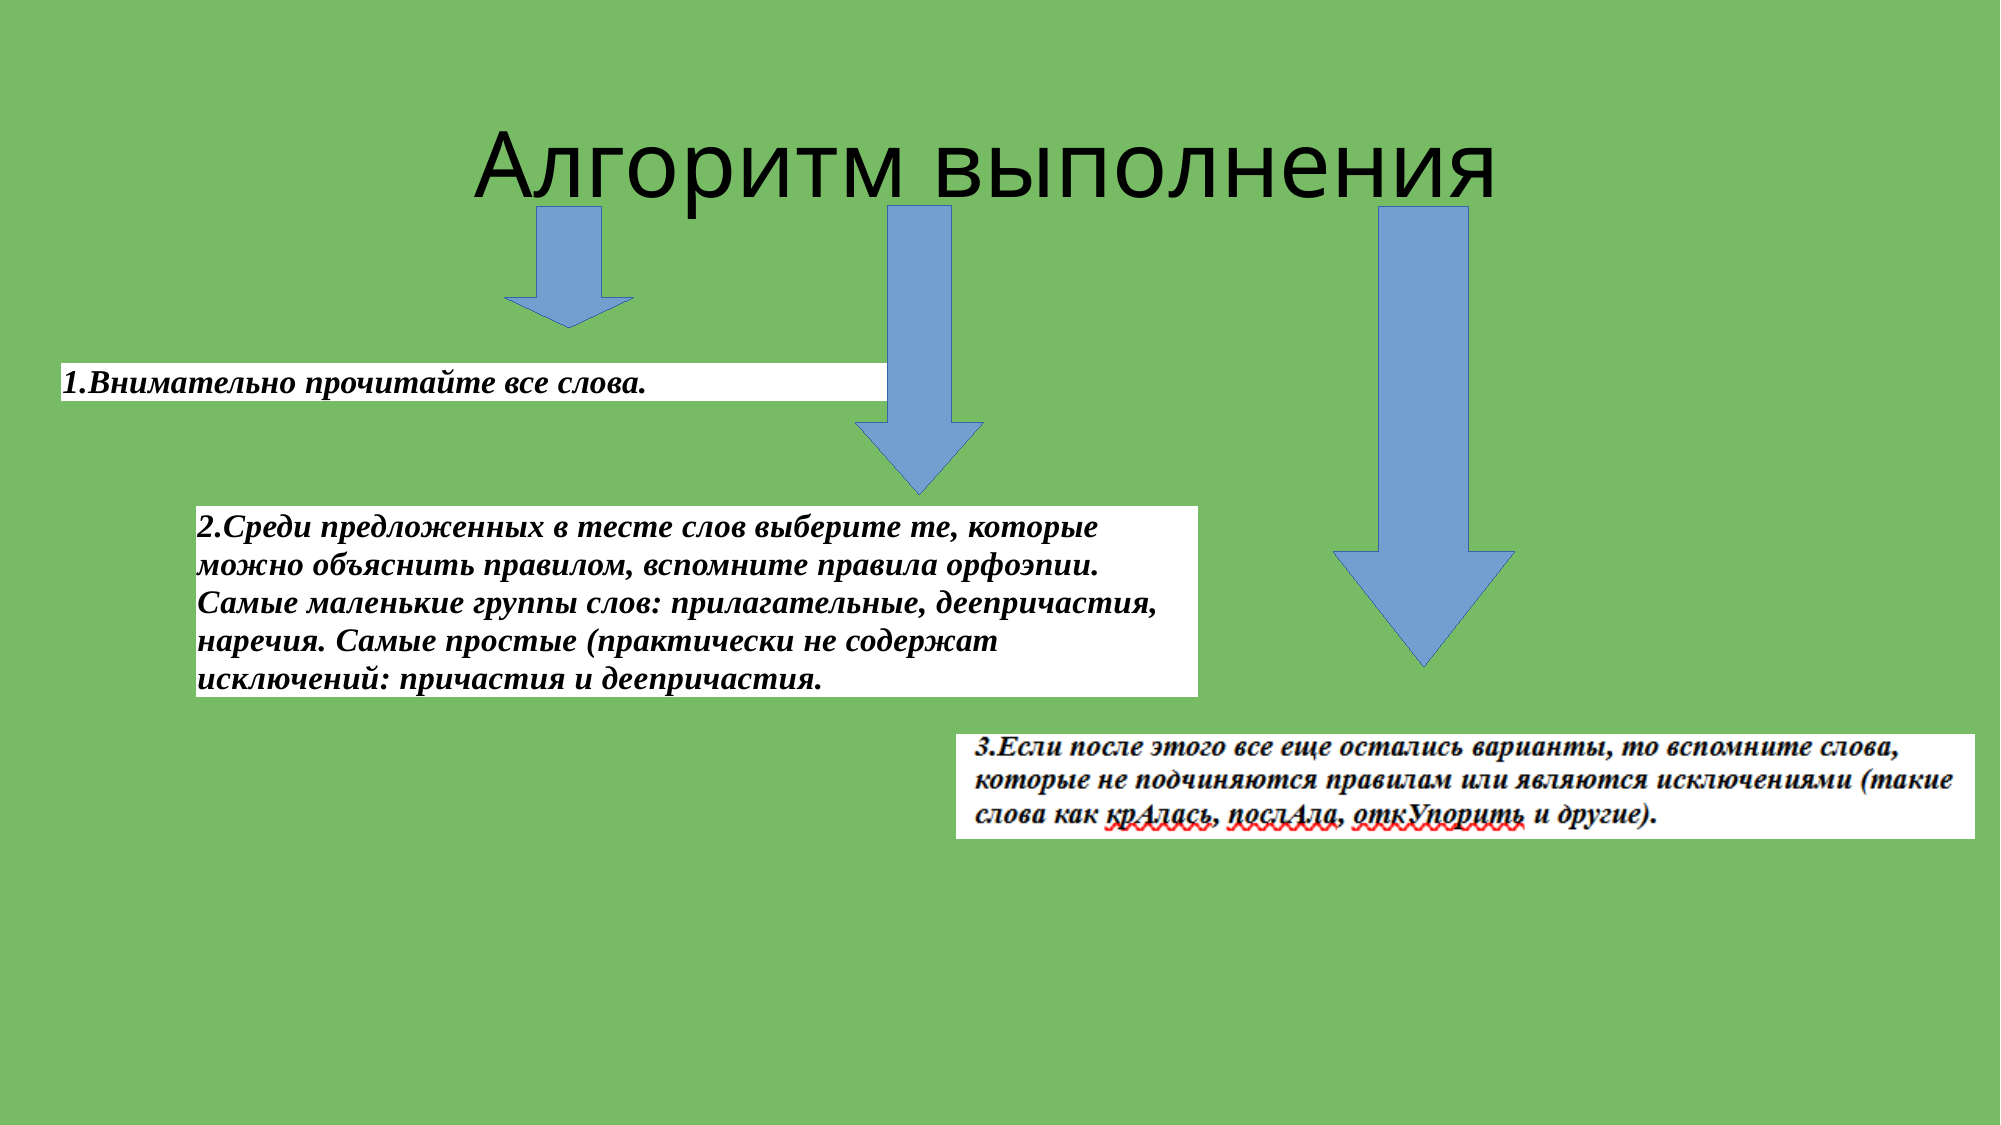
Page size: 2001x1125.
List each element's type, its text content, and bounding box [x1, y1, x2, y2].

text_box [0, 296, 947, 474]
text_box [536, 206, 602, 296]
text_box [1349, 206, 1515, 667]
title Алгоритм выполнения [137, 59, 1862, 277]
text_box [77, 398, 1349, 886]
text_box [887, 205, 952, 398]
picture [956, 734, 1975, 839]
